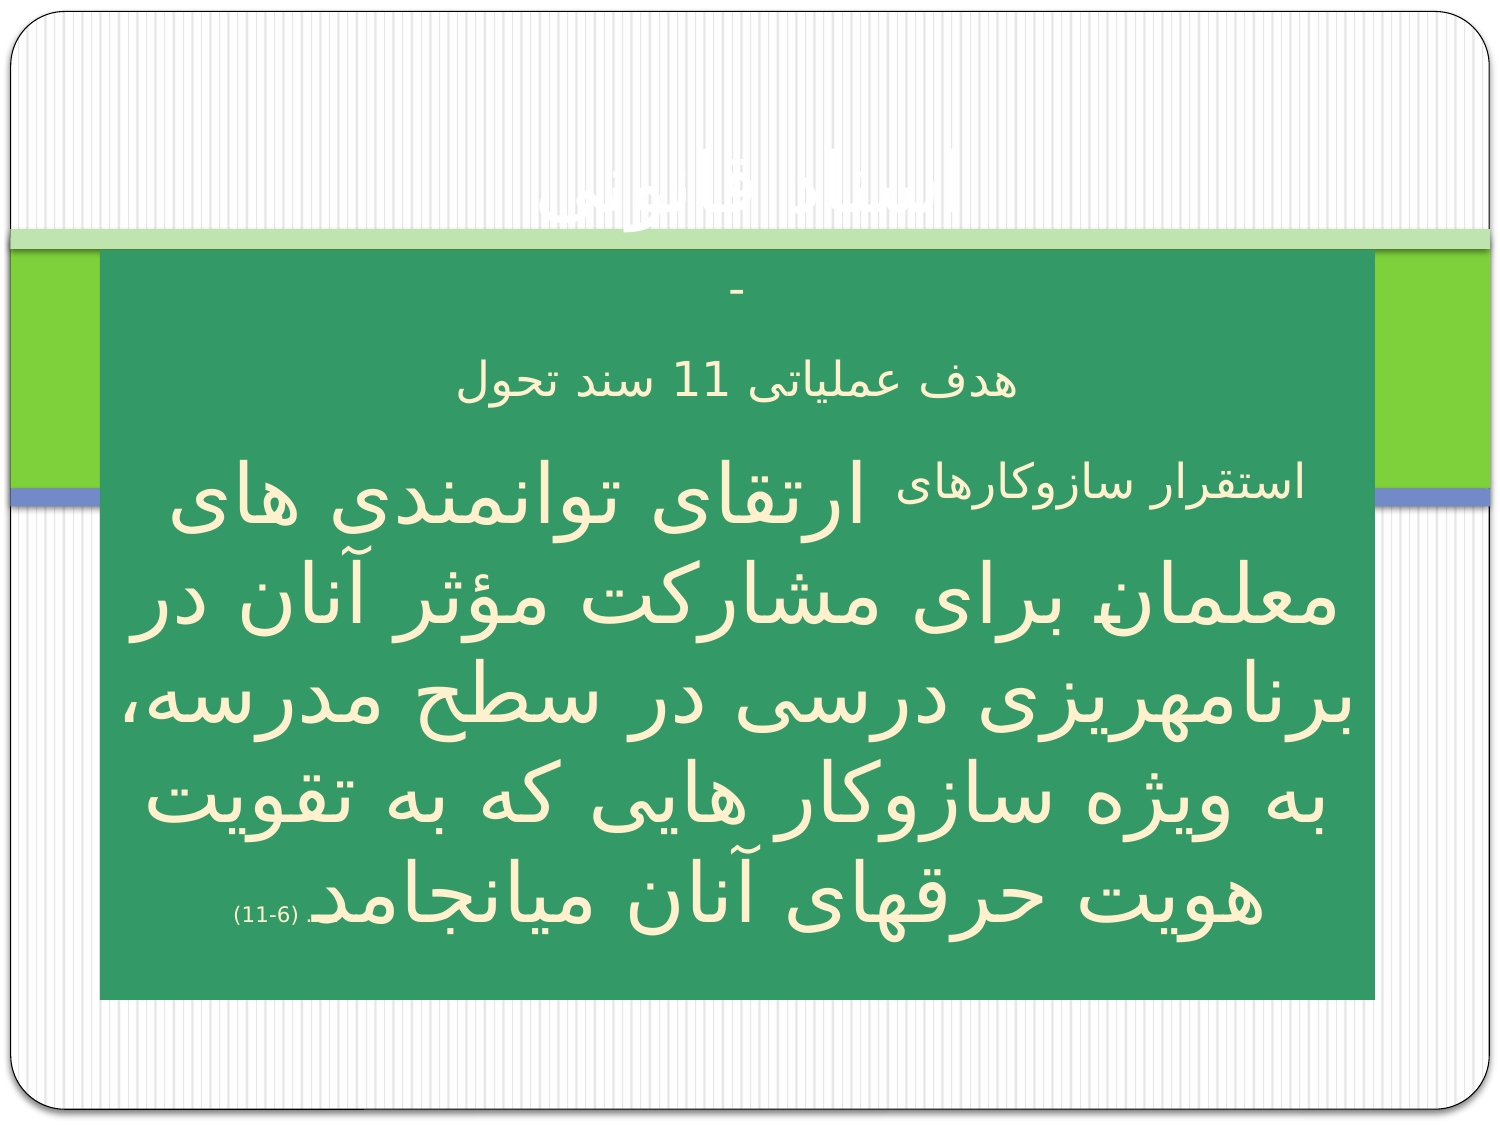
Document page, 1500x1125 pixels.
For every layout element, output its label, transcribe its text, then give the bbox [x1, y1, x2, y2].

title اسناد قانونی [112, 62, 1388, 304]
subtitle - هدف عملیاتی 11 سند تحول استقرار سازوکارهای ارتقای توانمندی های معلمان برای مشارکت مؤثر آنان در برنامه‏ریزی درسی در سطح مدرسه، به ویژه سازوکار هایی که به تقویت هویت حرقه‏ای آنان می‏انجامد. (6-11) [99, 249, 1375, 1000]
